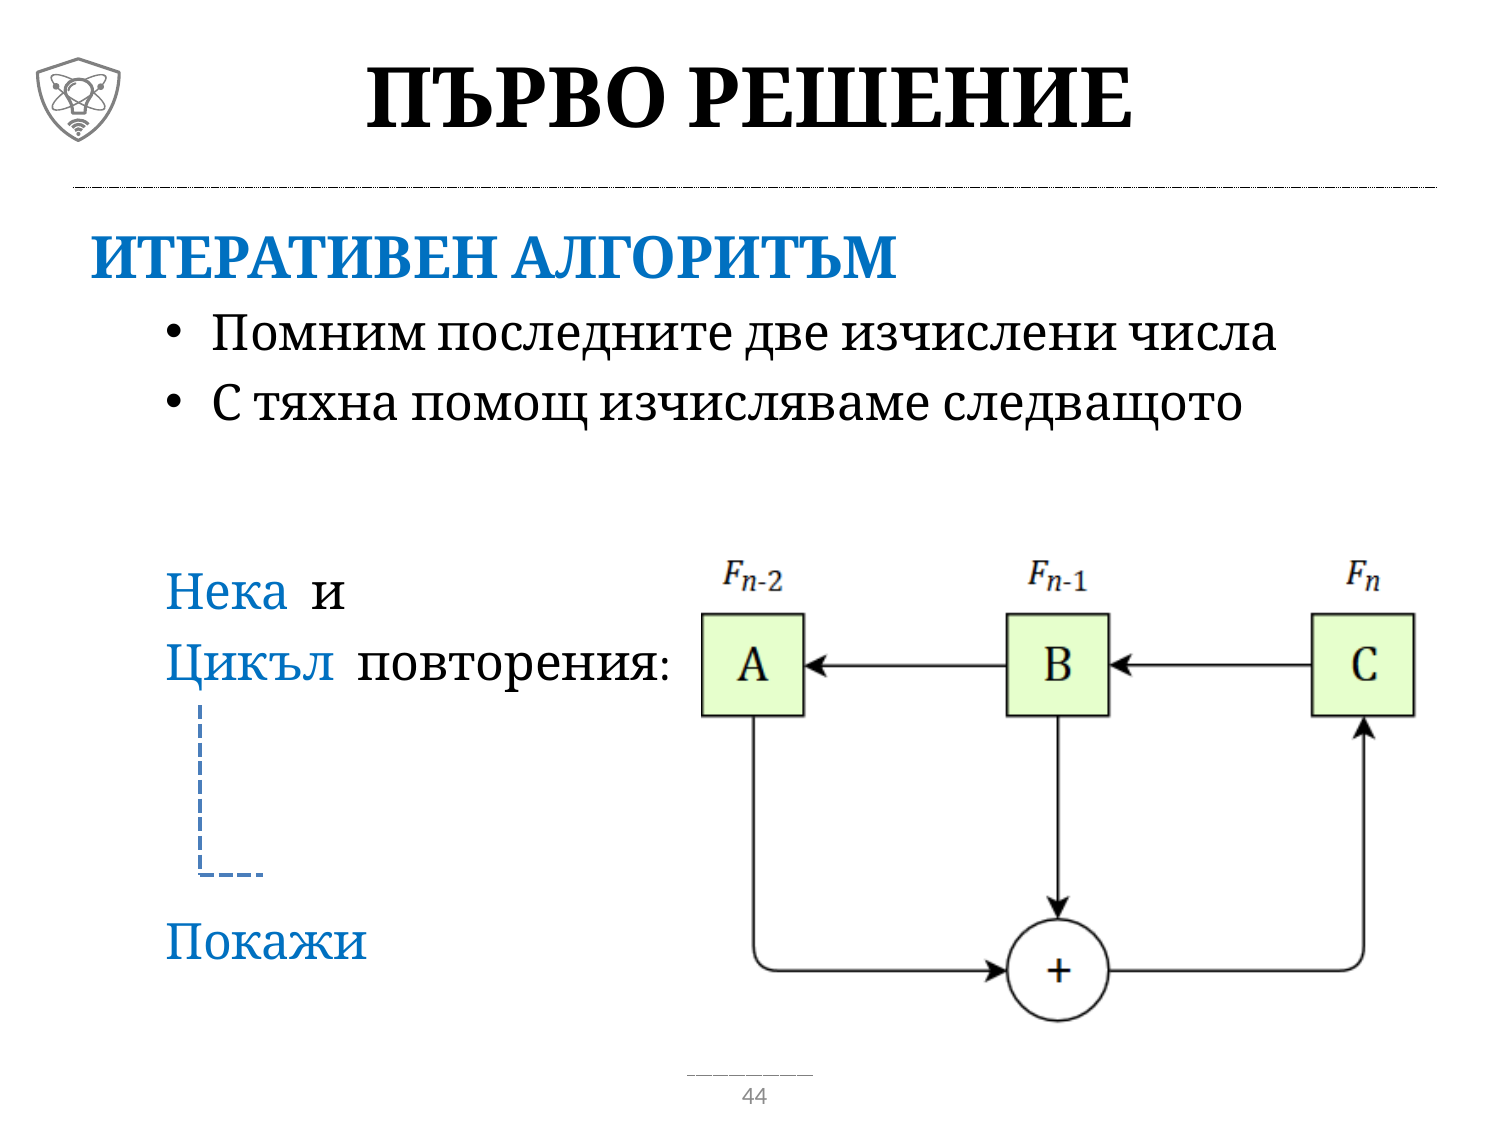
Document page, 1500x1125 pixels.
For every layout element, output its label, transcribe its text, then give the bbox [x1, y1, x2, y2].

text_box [199, 705, 263, 876]
title Първо решение [0, 0, 1500, 188]
picture [700, 537, 1418, 1026]
slide_number 44 [579, 1065, 930, 1125]
